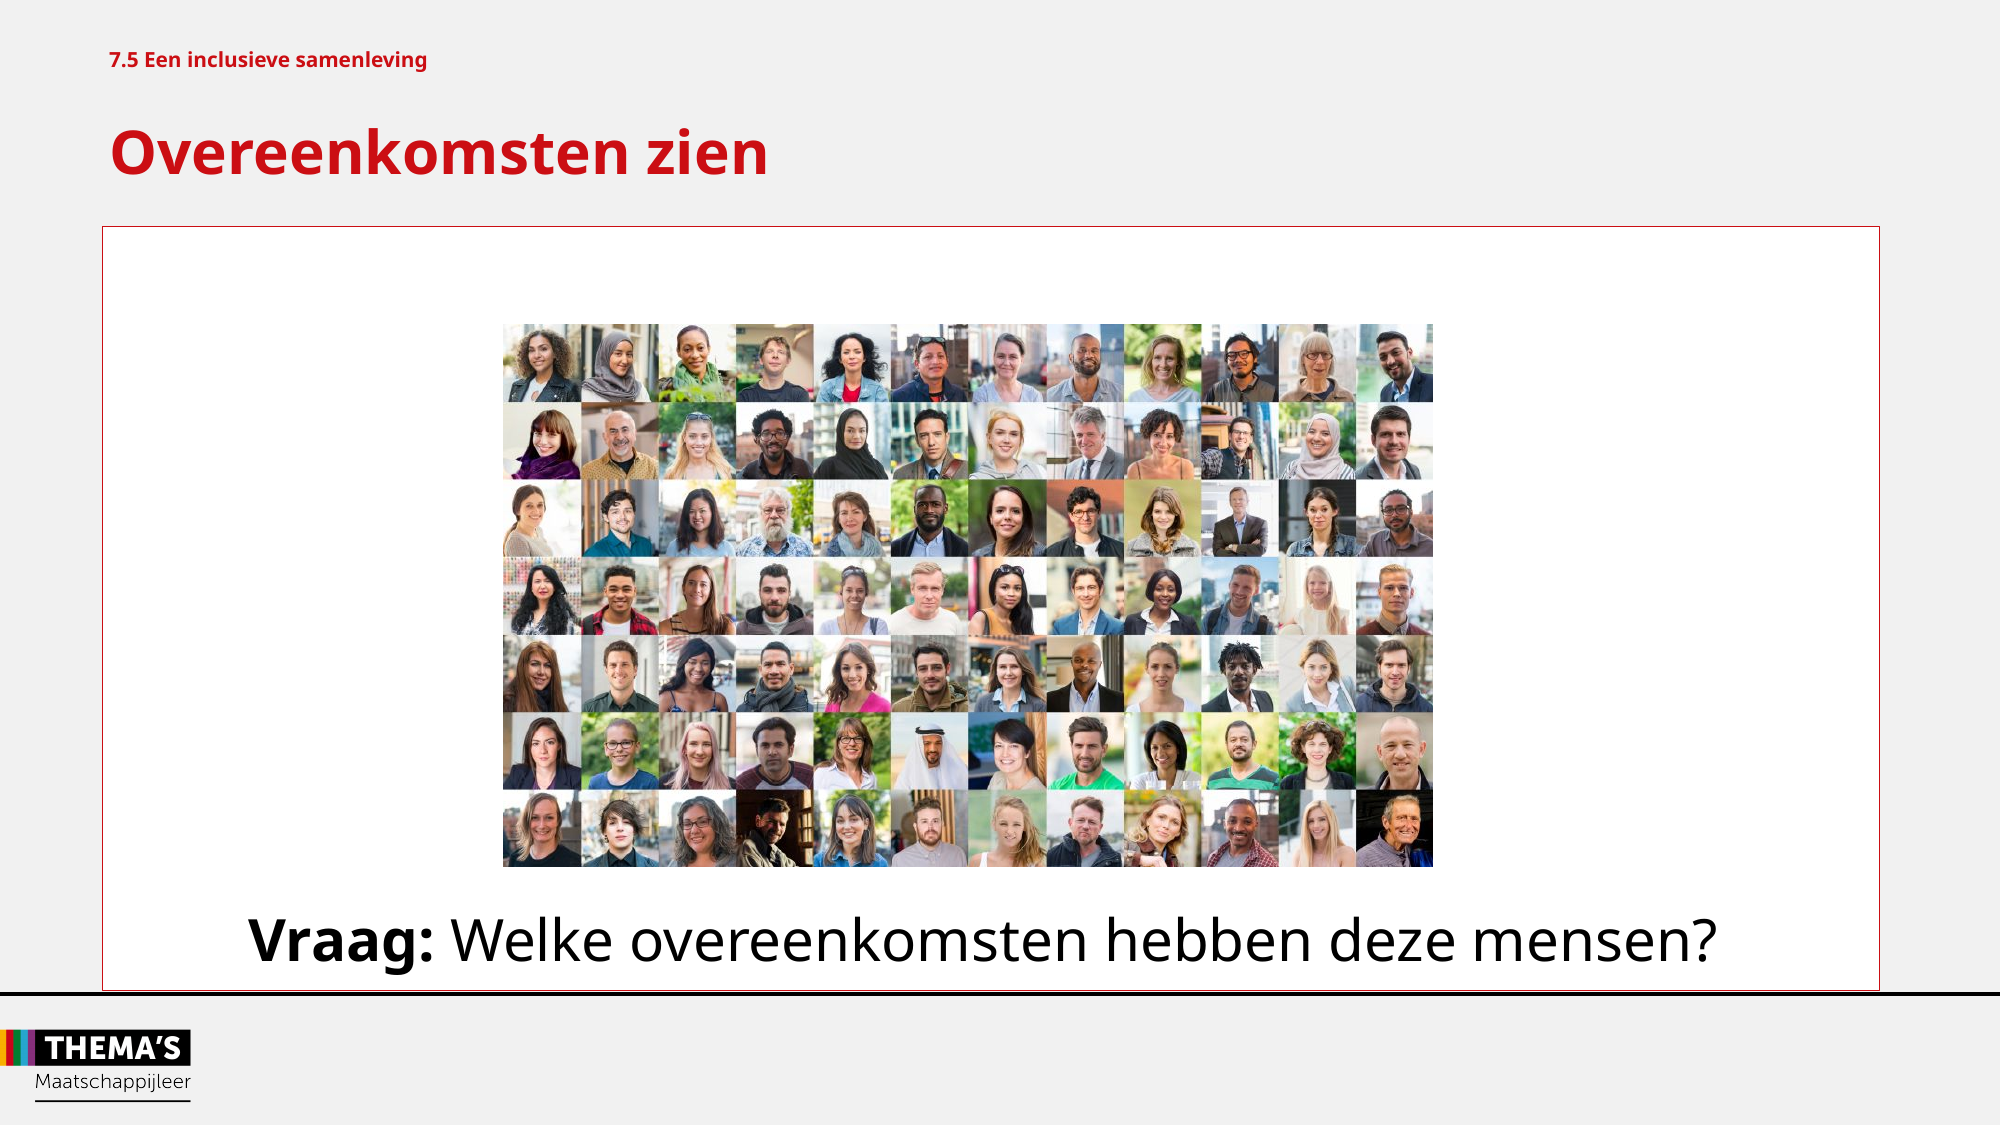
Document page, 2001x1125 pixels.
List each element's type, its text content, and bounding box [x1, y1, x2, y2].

list 7.5 Een inclusieve samenleving [94, 33, 941, 88]
picture [503, 324, 1433, 867]
picture [0, 993, 203, 1125]
list Overeenkomsten zien [94, 114, 1879, 205]
list Vraag: Welke overeenkomsten hebben deze mensen? [102, 226, 1880, 991]
